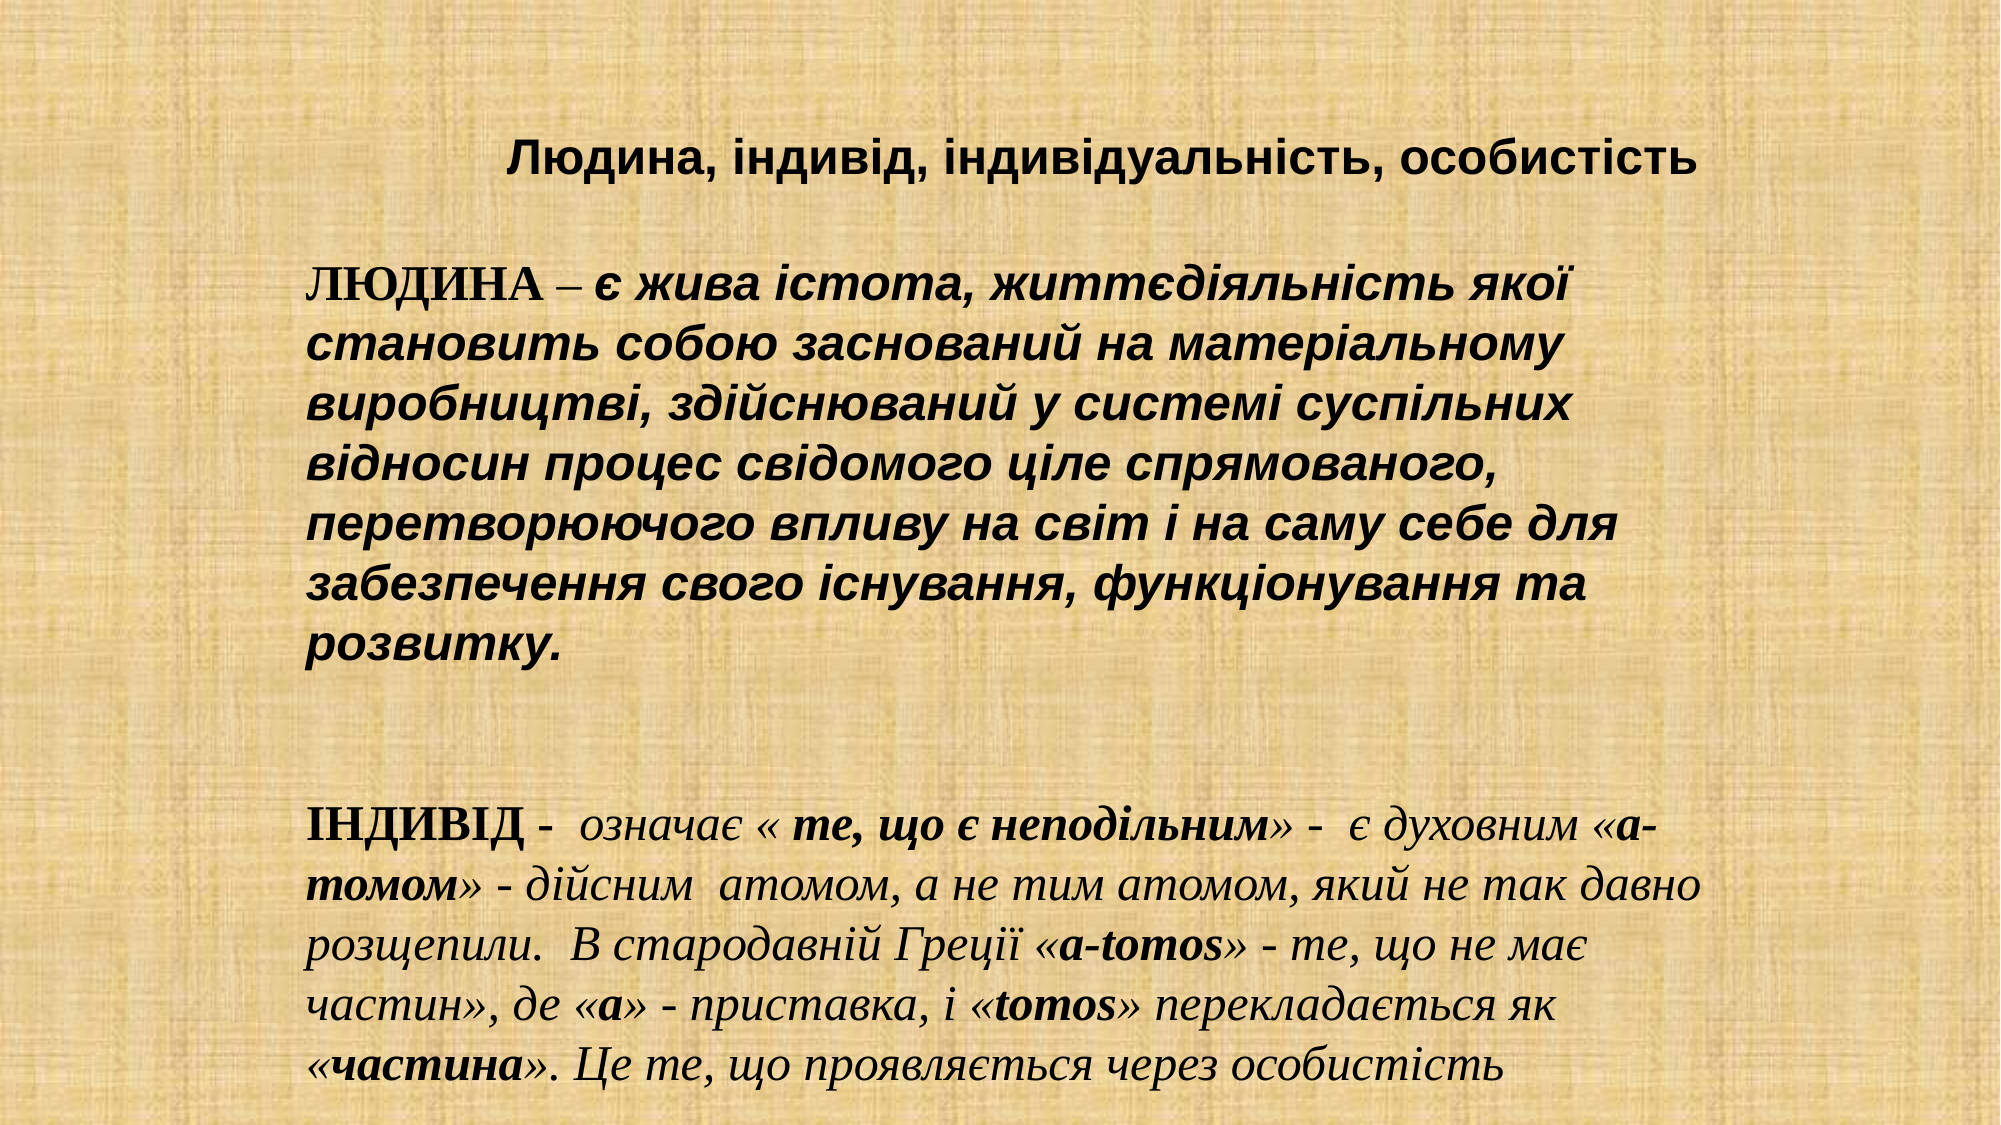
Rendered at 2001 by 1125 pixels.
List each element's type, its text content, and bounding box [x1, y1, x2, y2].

picture [0, 0, 2001, 1125]
text_box Людина, індивід, індивідуальність, особистість [492, 117, 1715, 193]
text_box ЛЮДИНА – є жива істота, життєдіяльність якої становить собою заснований на матеріальному виробництві, здійснюваний у системі суспільних відносин процес свідомого ціле спрямованого, перетворюючого впливу на світ і на саму себе для забезпечення свого існування, функціонування та розвитку. ІНДИВІД - означає « те, що є неподільним» - є духовним «а-томом» - дійсним атомом, а не тим атомом, який не так давно розщепили. В стародавній Греції «а-tomos» - те, що не має частин», де «а» - приставка, і «tomos» перекладається як «частина». Це те, що проявляється через особистість [291, 243, 1721, 1125]
